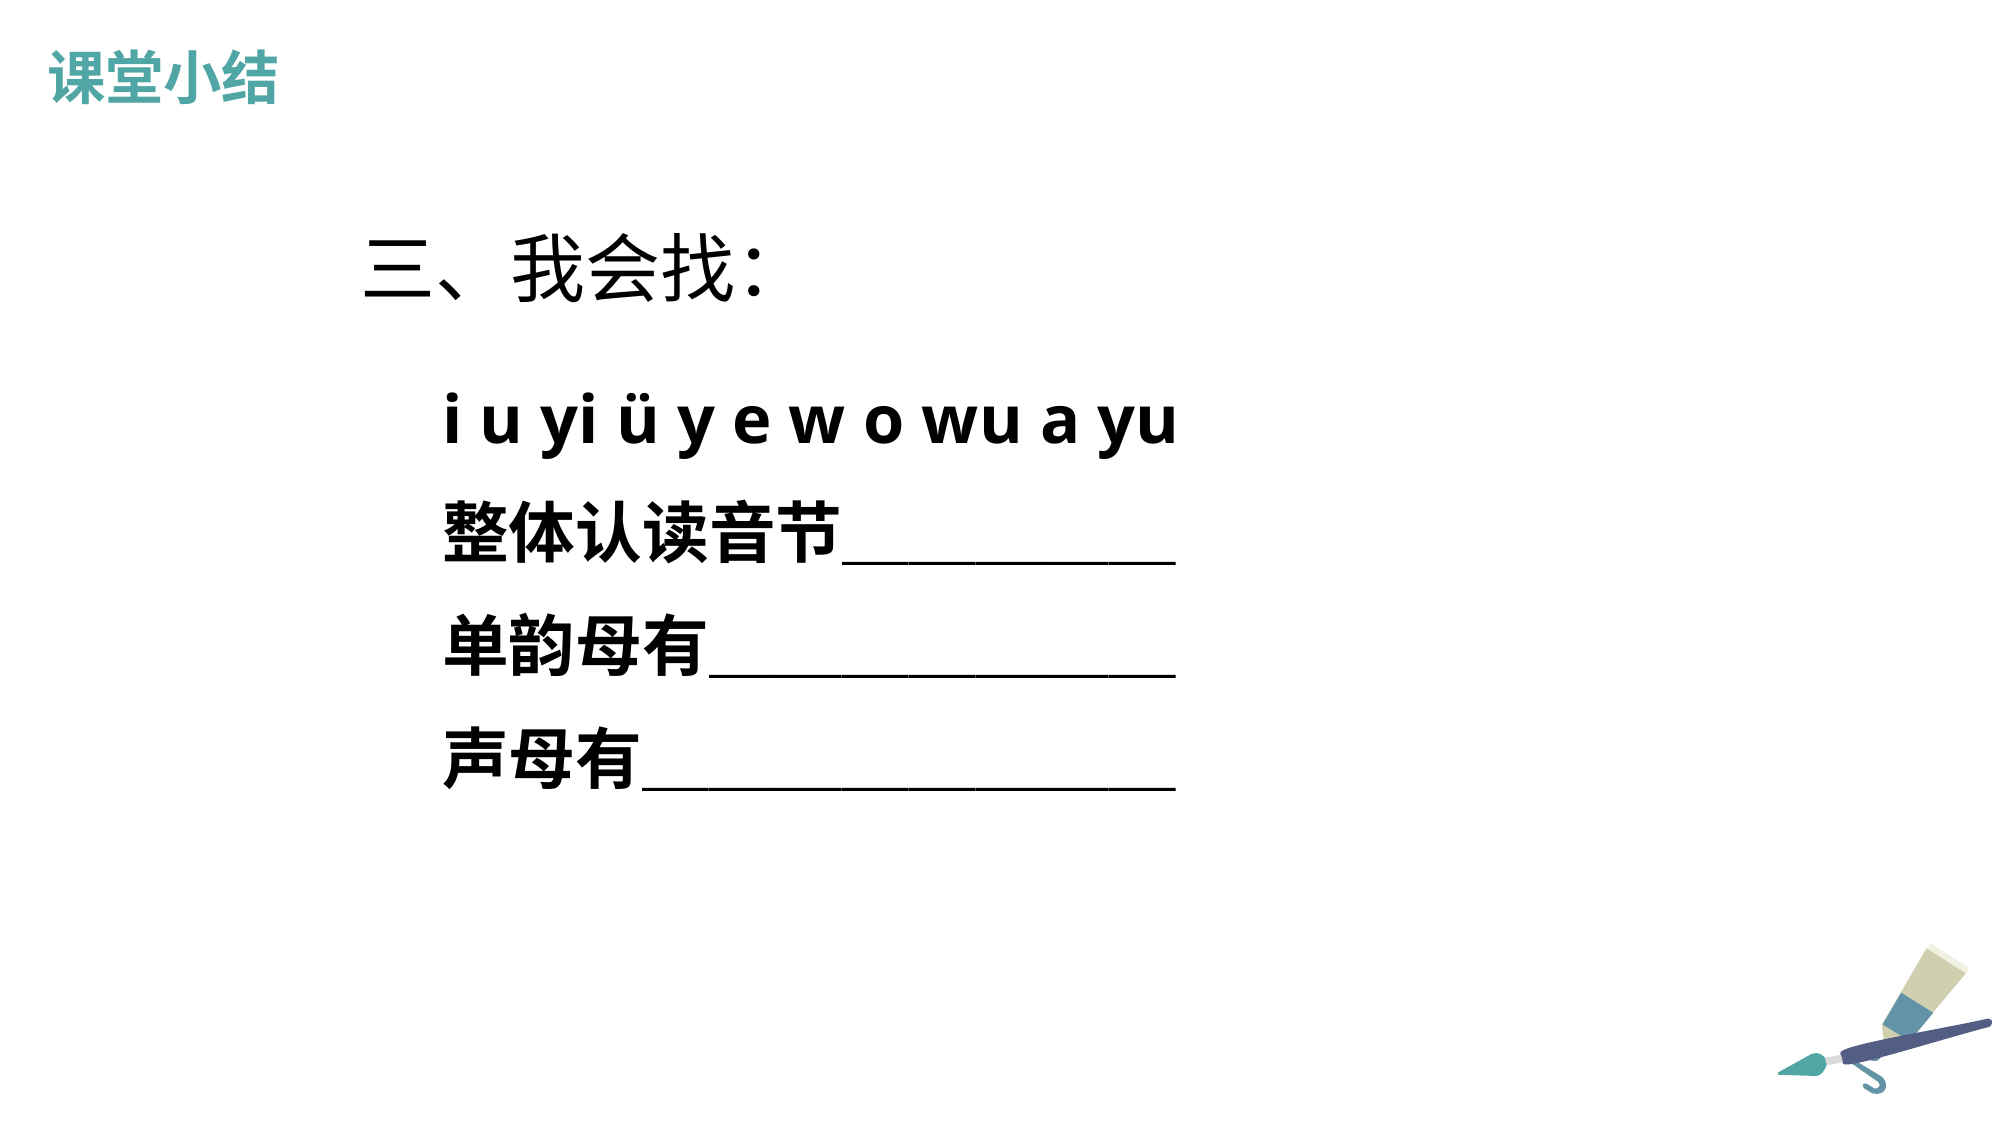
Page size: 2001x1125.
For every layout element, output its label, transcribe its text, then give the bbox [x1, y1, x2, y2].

text_box 课堂小结 [32, 33, 295, 119]
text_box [1811, 945, 1974, 1125]
text_box 三、我会找： [345, 214, 1058, 319]
text_box i u yi ü y e w o wu a yu 整体认读音节＿＿＿＿＿ 单韵母有＿＿＿＿＿＿＿ 声母有＿＿＿＿＿＿＿＿ [427, 369, 1890, 805]
